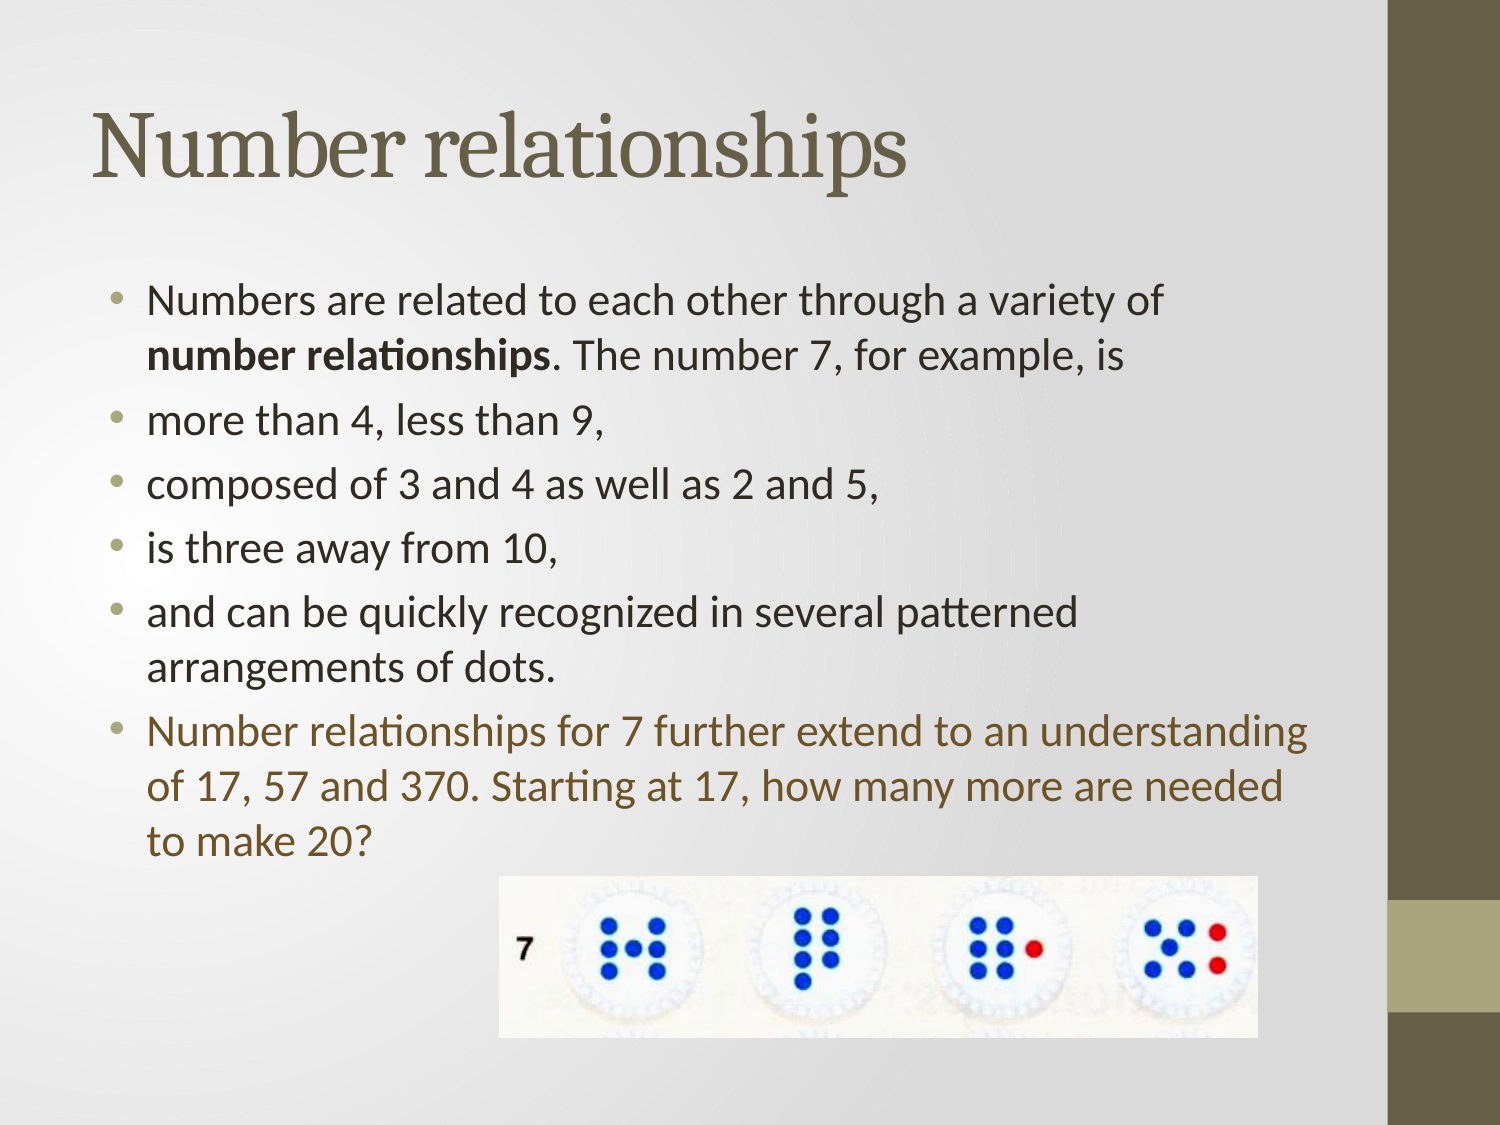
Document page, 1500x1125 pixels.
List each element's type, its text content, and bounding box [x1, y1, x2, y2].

list Numbers are related to each other through a variety of number relationships. The number 7, for example, is more than 4, less than 9, composed of 3 and 4 as well as 2 and 5, is three away from 10, and can be quickly recognized in several patterned arrangements of dots. Number relationships for 7 further extend to an understanding of 17, 57 and 370. Starting at 17, how many more are needed to make 20? [74, 262, 1326, 1051]
title Number relationships [75, 45, 1325, 233]
picture [498, 876, 1259, 1038]
